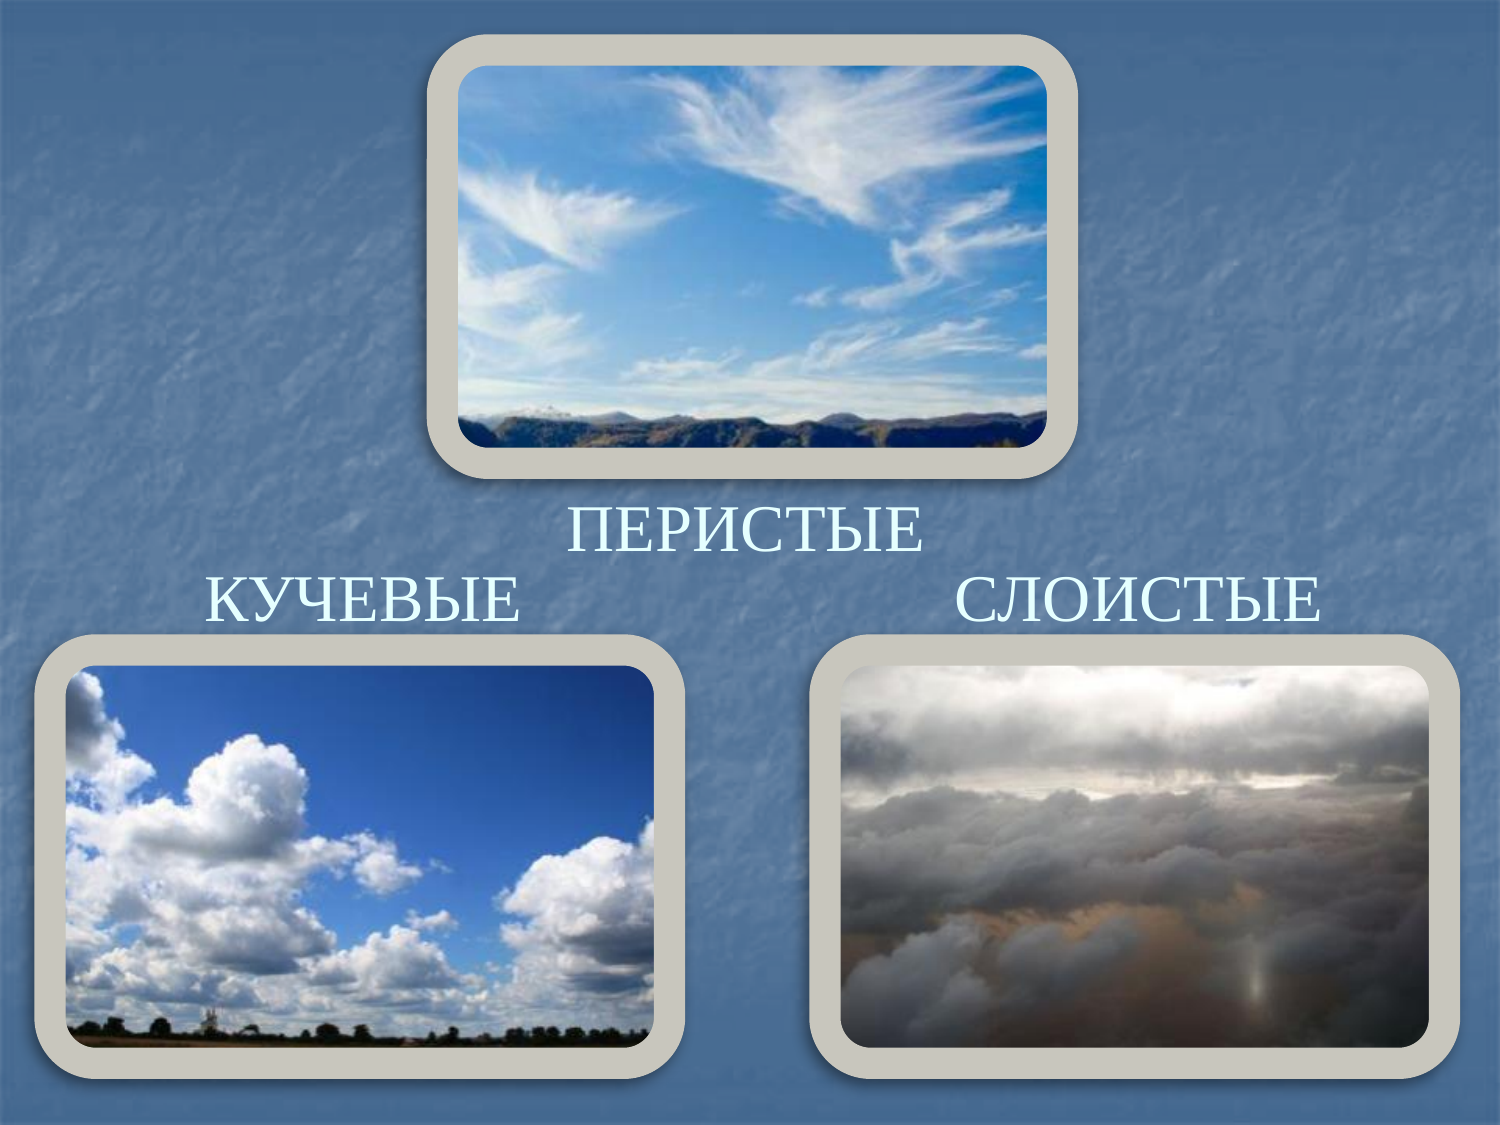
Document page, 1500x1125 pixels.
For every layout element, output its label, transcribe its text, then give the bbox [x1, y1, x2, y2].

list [49, 649, 670, 1064]
title ПЕРИСТЫЕ [508, 496, 984, 575]
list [824, 649, 1445, 1064]
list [442, 49, 1063, 464]
text_box КУЧЕВЫЕ [189, 547, 538, 643]
text_box СЛОИСТЫЕ [940, 547, 1339, 642]
